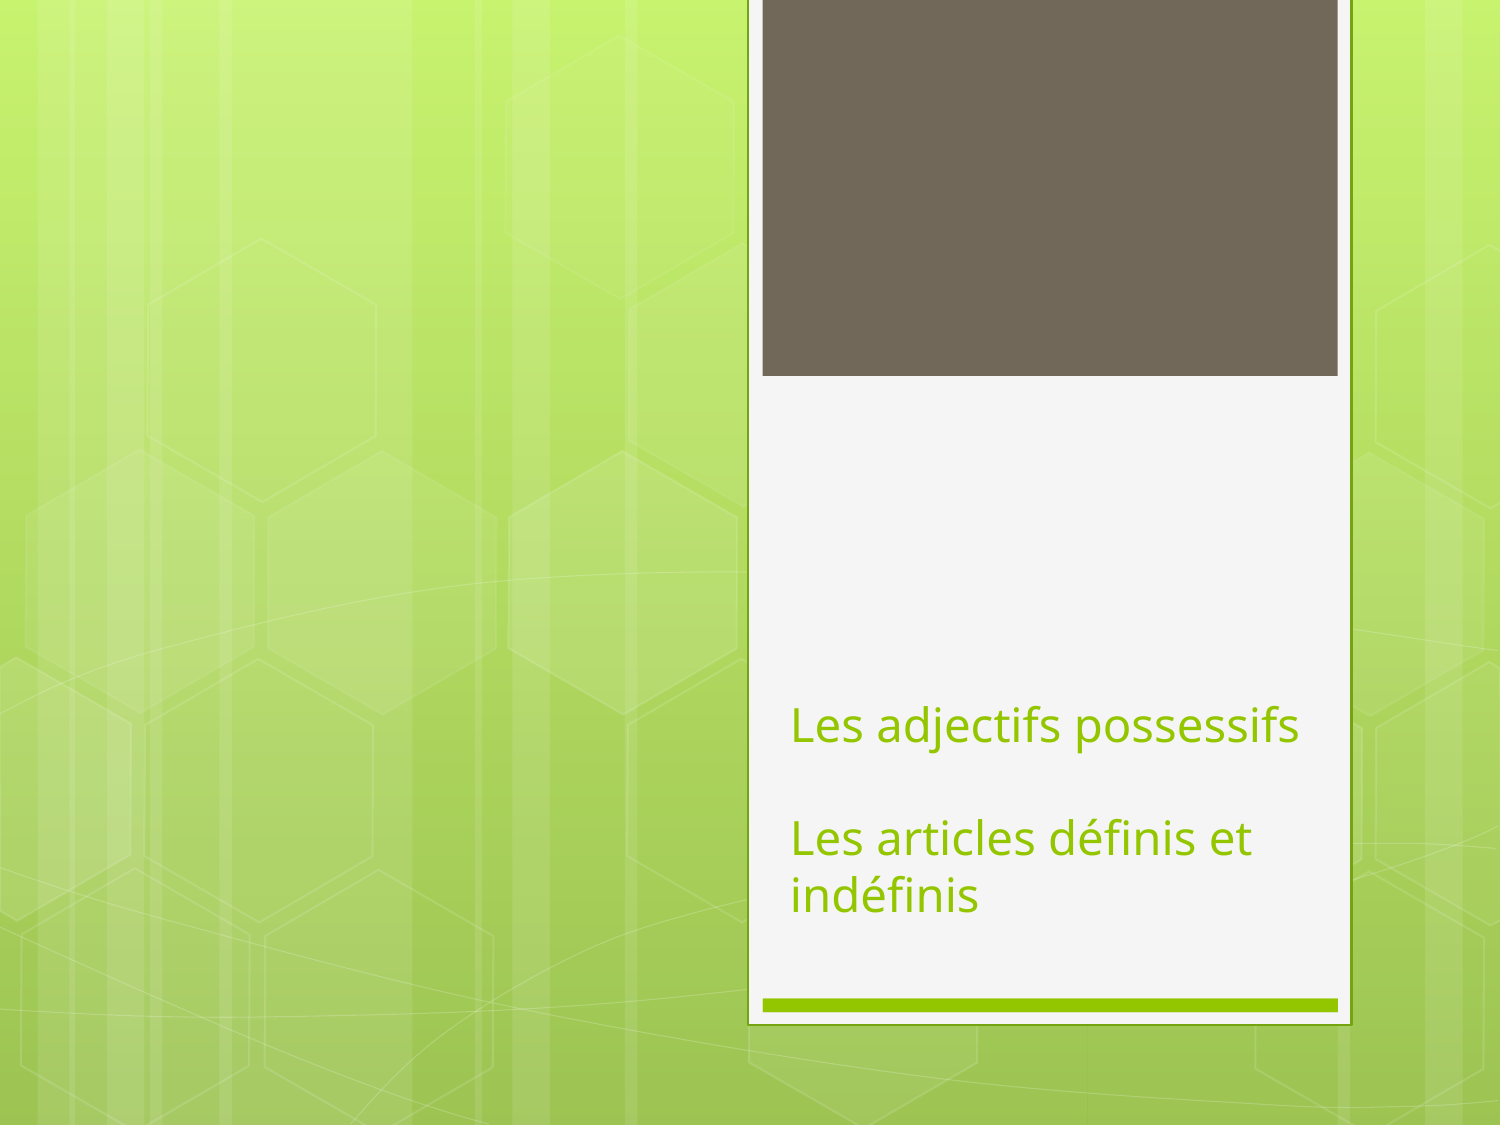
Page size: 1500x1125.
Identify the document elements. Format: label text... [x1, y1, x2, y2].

title Les adjectifs possessifs Les articles définis et indéfinis [774, 650, 1319, 930]
